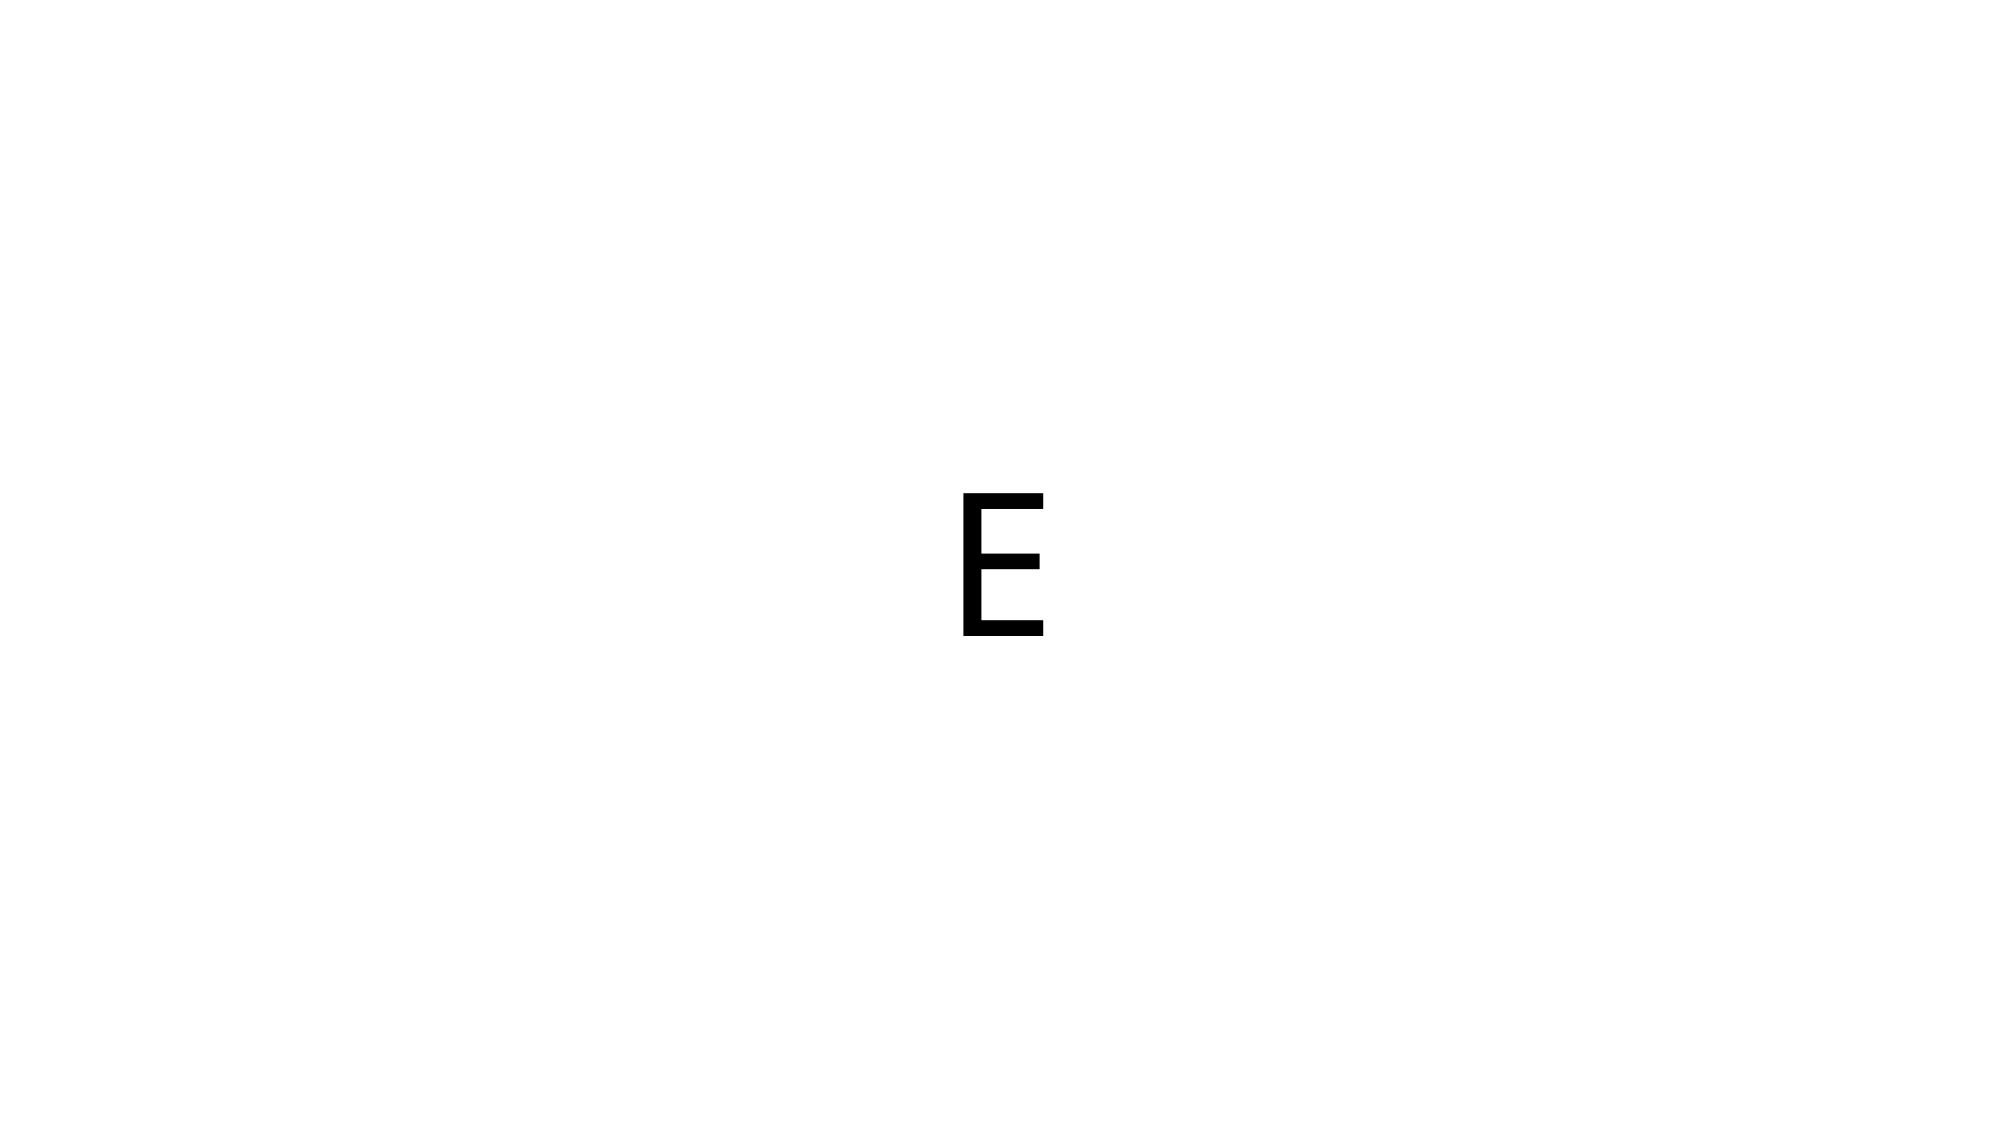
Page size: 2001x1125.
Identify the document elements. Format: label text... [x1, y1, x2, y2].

title E [137, 59, 1863, 1084]
